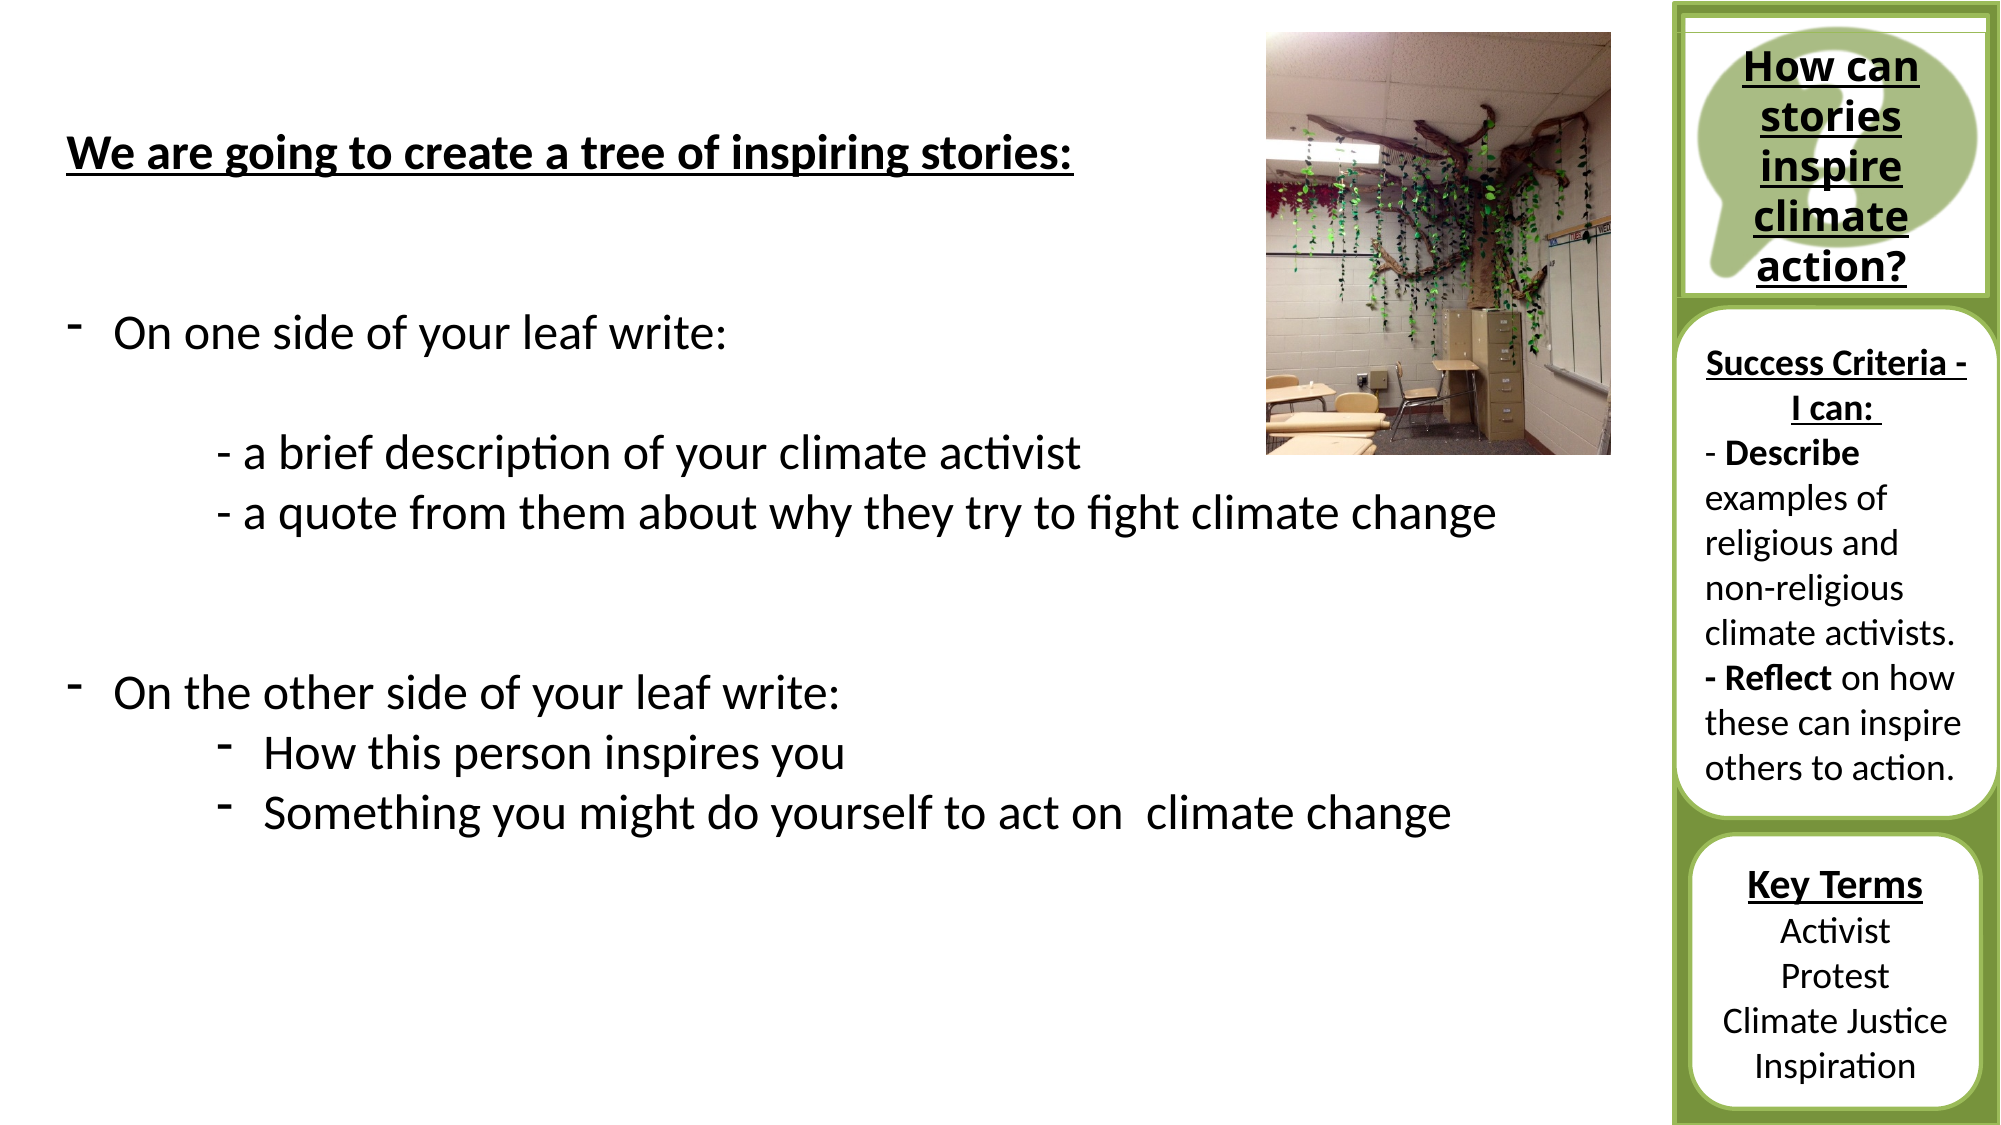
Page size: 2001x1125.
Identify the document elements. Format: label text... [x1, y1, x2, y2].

text_box We are going to create a tree of inspiring stories: On one side of your leaf write: - a brief description of your climate activist - a quote from them about why they try to fight climate change On the other side of your leaf write: How this person inspires you Something you might do yourself to act on climate change [51, 111, 1600, 847]
picture [1266, 32, 1611, 455]
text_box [1674, 2, 2000, 1125]
